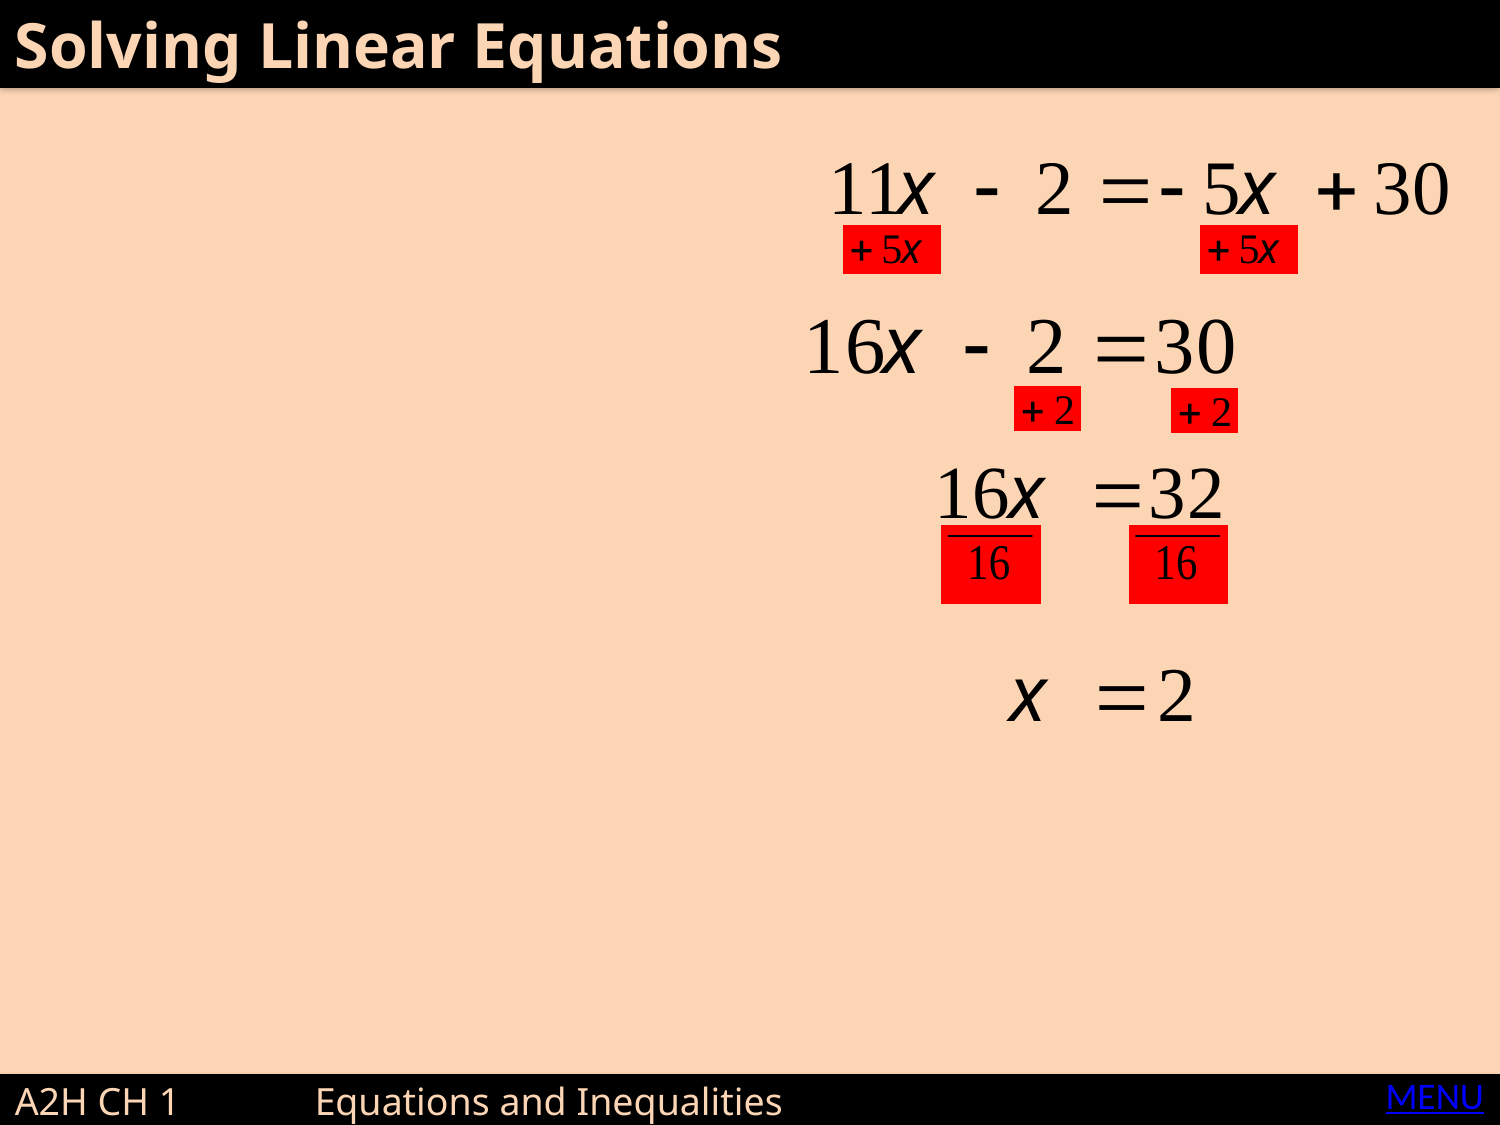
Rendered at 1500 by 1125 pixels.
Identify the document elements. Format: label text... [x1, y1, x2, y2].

text_box A2H CH 1 Equations and Inequalities [0, 1074, 1370, 1125]
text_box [1199, 224, 1299, 275]
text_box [931, 449, 1238, 538]
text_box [1014, 385, 1081, 432]
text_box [999, 649, 1207, 741]
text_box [1128, 547, 1229, 605]
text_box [940, 524, 1042, 605]
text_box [842, 224, 942, 275]
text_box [1170, 387, 1239, 434]
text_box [799, 299, 1251, 395]
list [824, 143, 1467, 235]
text_box MENU [1370, 1064, 1500, 1125]
text_box Solving Linear Equations [0, 0, 1500, 88]
